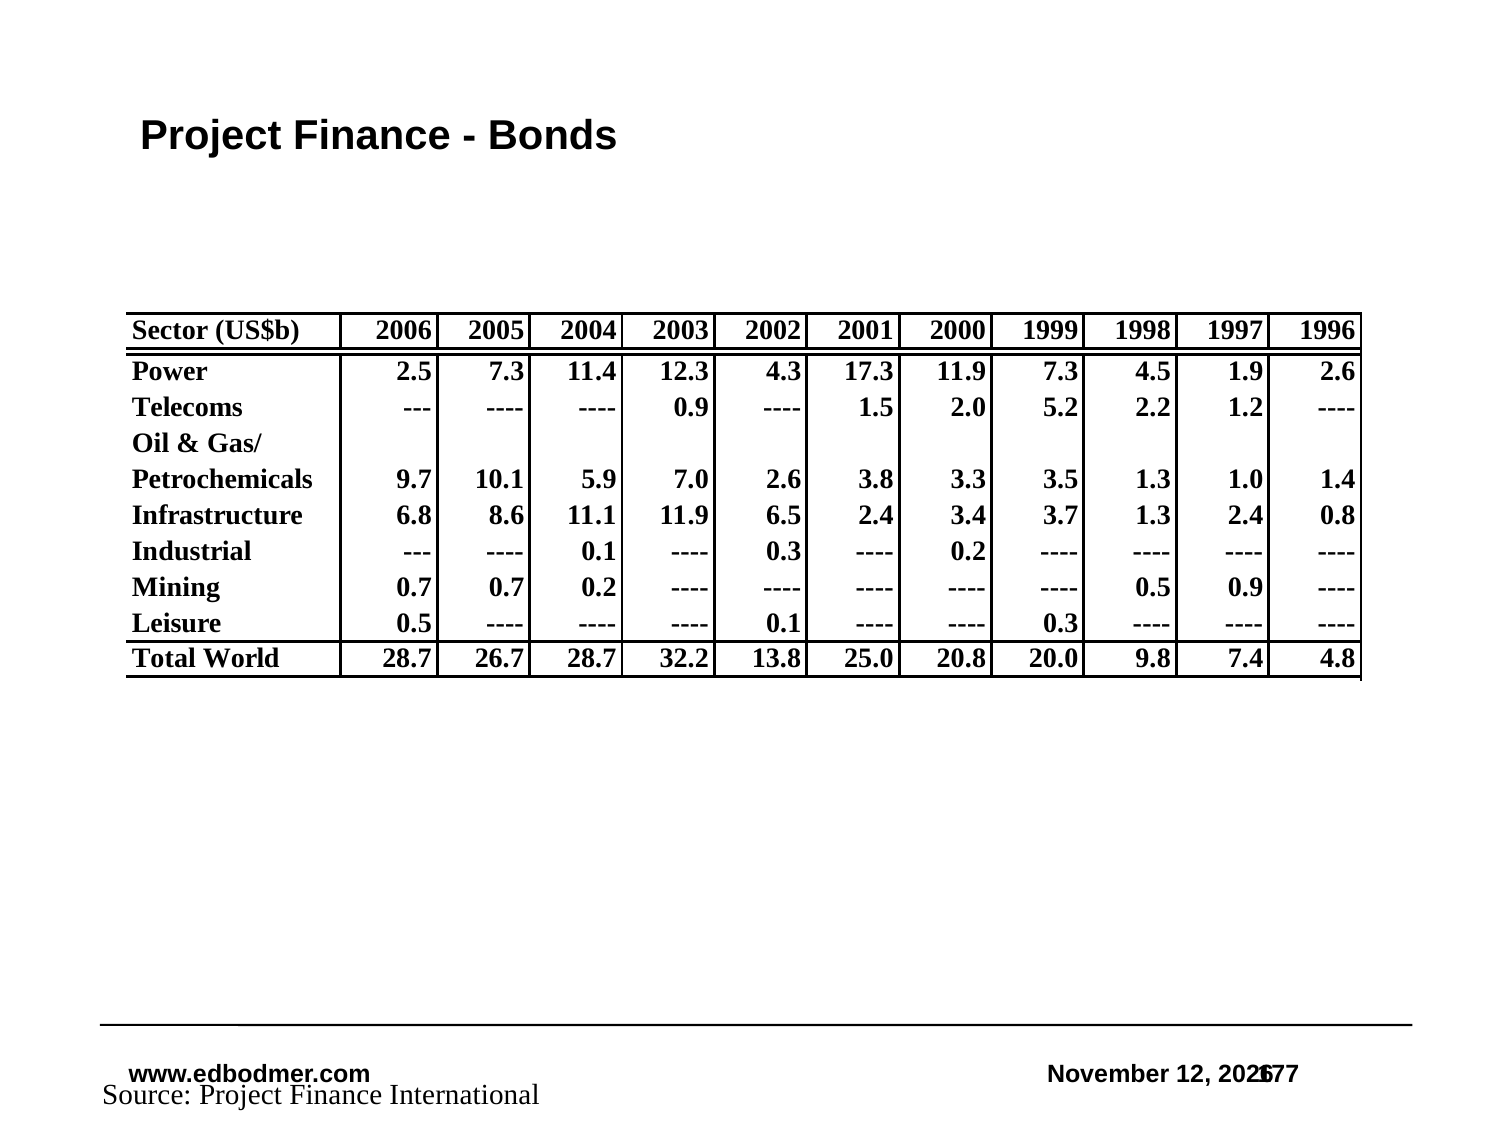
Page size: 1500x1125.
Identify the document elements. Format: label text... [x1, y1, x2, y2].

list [124, 312, 1363, 682]
title Project Finance - Bonds [124, 99, 1288, 226]
text_box Source: Project Finance International [87, 1067, 555, 1118]
